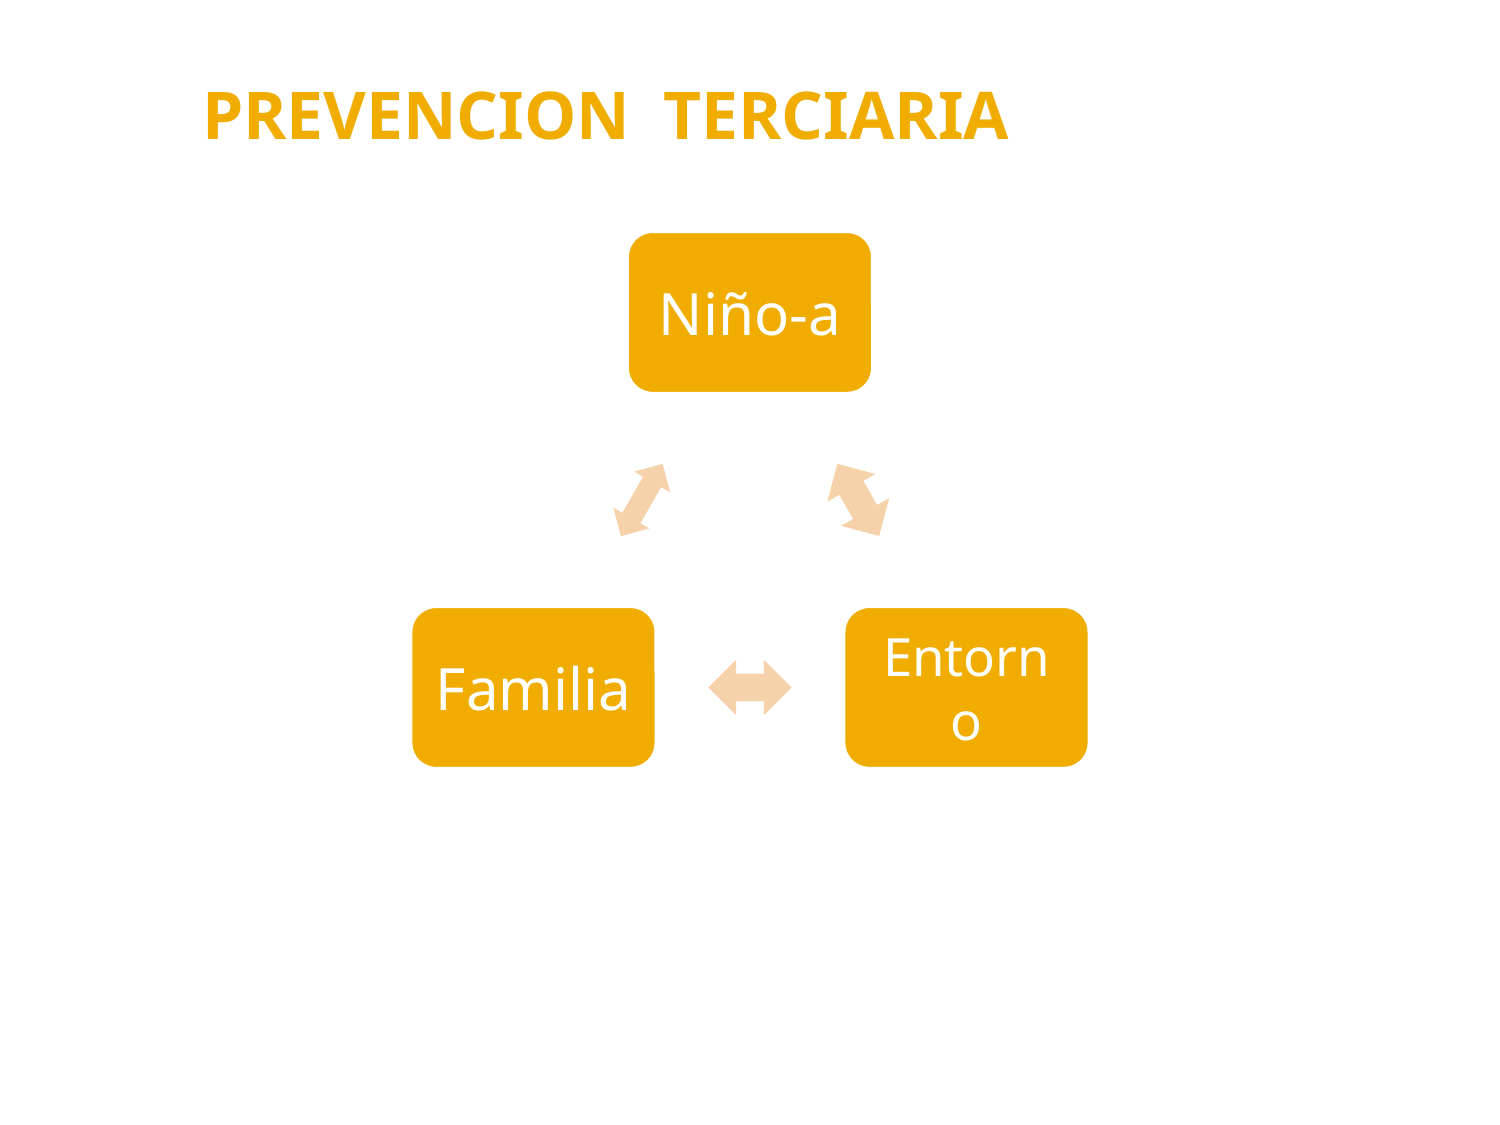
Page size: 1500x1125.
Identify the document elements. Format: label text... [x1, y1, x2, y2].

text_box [249, 229, 1250, 896]
title PREVENCION TERCIARIA [0, 42, 1275, 185]
